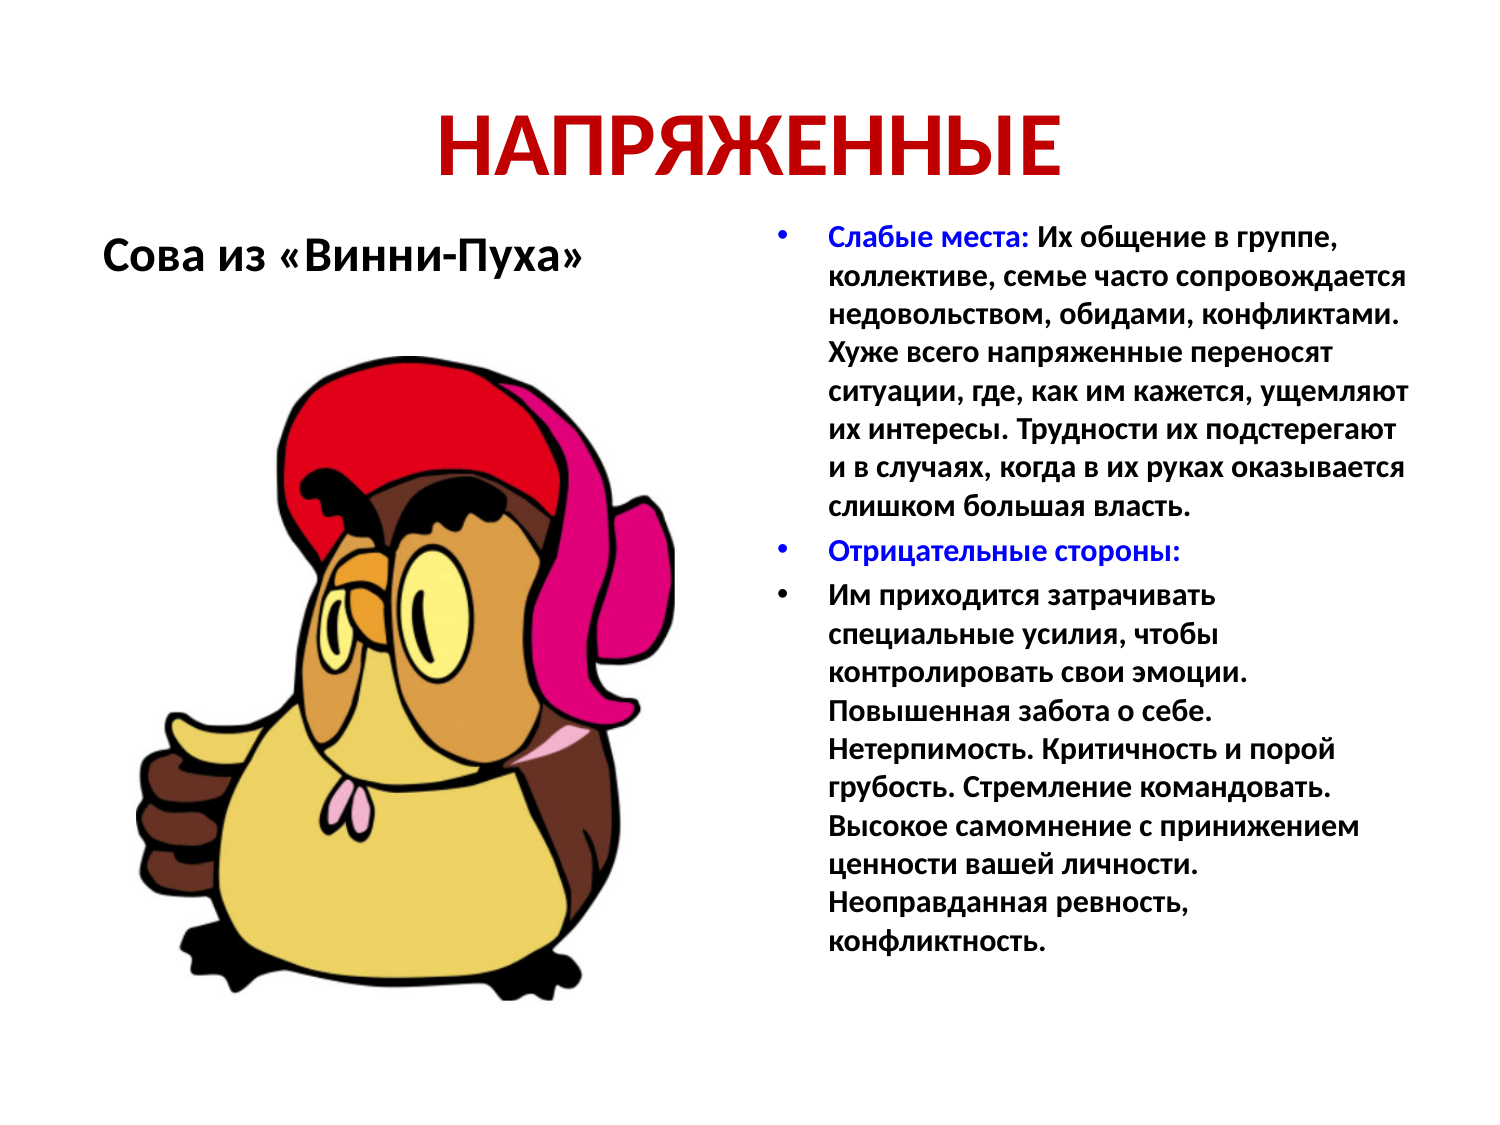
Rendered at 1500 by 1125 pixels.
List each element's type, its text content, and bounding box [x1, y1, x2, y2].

list Сова из «Винни-Пуха» [88, 184, 752, 290]
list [81, 356, 731, 1006]
title НАПРЯЖЕННЫЕ [75, 45, 1425, 233]
list Слабые места: Их общение в группе, коллективе, семье часто сопровождается недовольством, обидами, конфликтами. Хуже всего напряженные переносят ситуации, где, как им кажется, ущемляют их интересы. Трудности их подстерегают и в случаях, когда в их руках оказывается слишком большая власть. Отрицательные стороны: Им приходится затрачивать специальные усилия, чтобы контролировать свои эмоции. Повышенная забота о себе. Нетерпимость. Критичность и порой грубость. Стремление командовать. Высокое самомнение с принижением ценности вашей личности. Неоправданная ревность, конфликтность. [761, 208, 1425, 1005]
